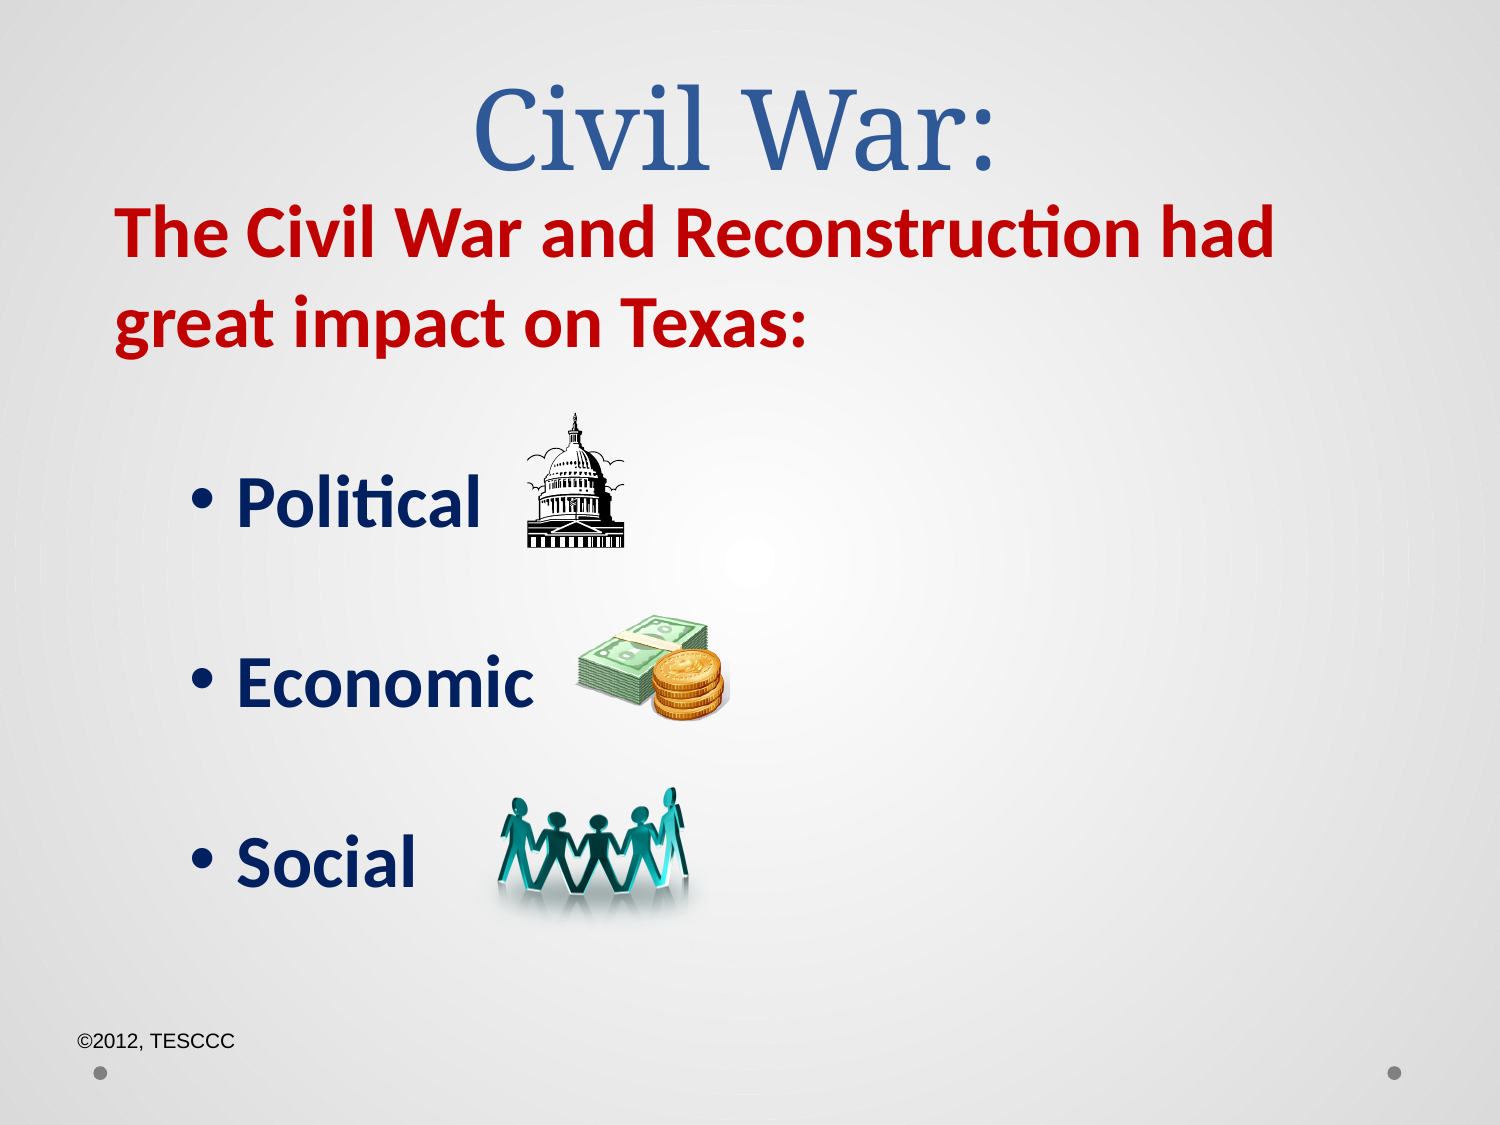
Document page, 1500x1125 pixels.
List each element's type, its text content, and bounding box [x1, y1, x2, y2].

picture [474, 787, 711, 955]
picture [526, 412, 625, 548]
picture [572, 586, 733, 747]
title Civil War: [75, 24, 1425, 200]
text_box ©2012, TESCCC [62, 1020, 400, 1060]
text_box The Civil War and Reconstruction had great impact on Texas: Political Economic Social [99, 174, 1413, 910]
